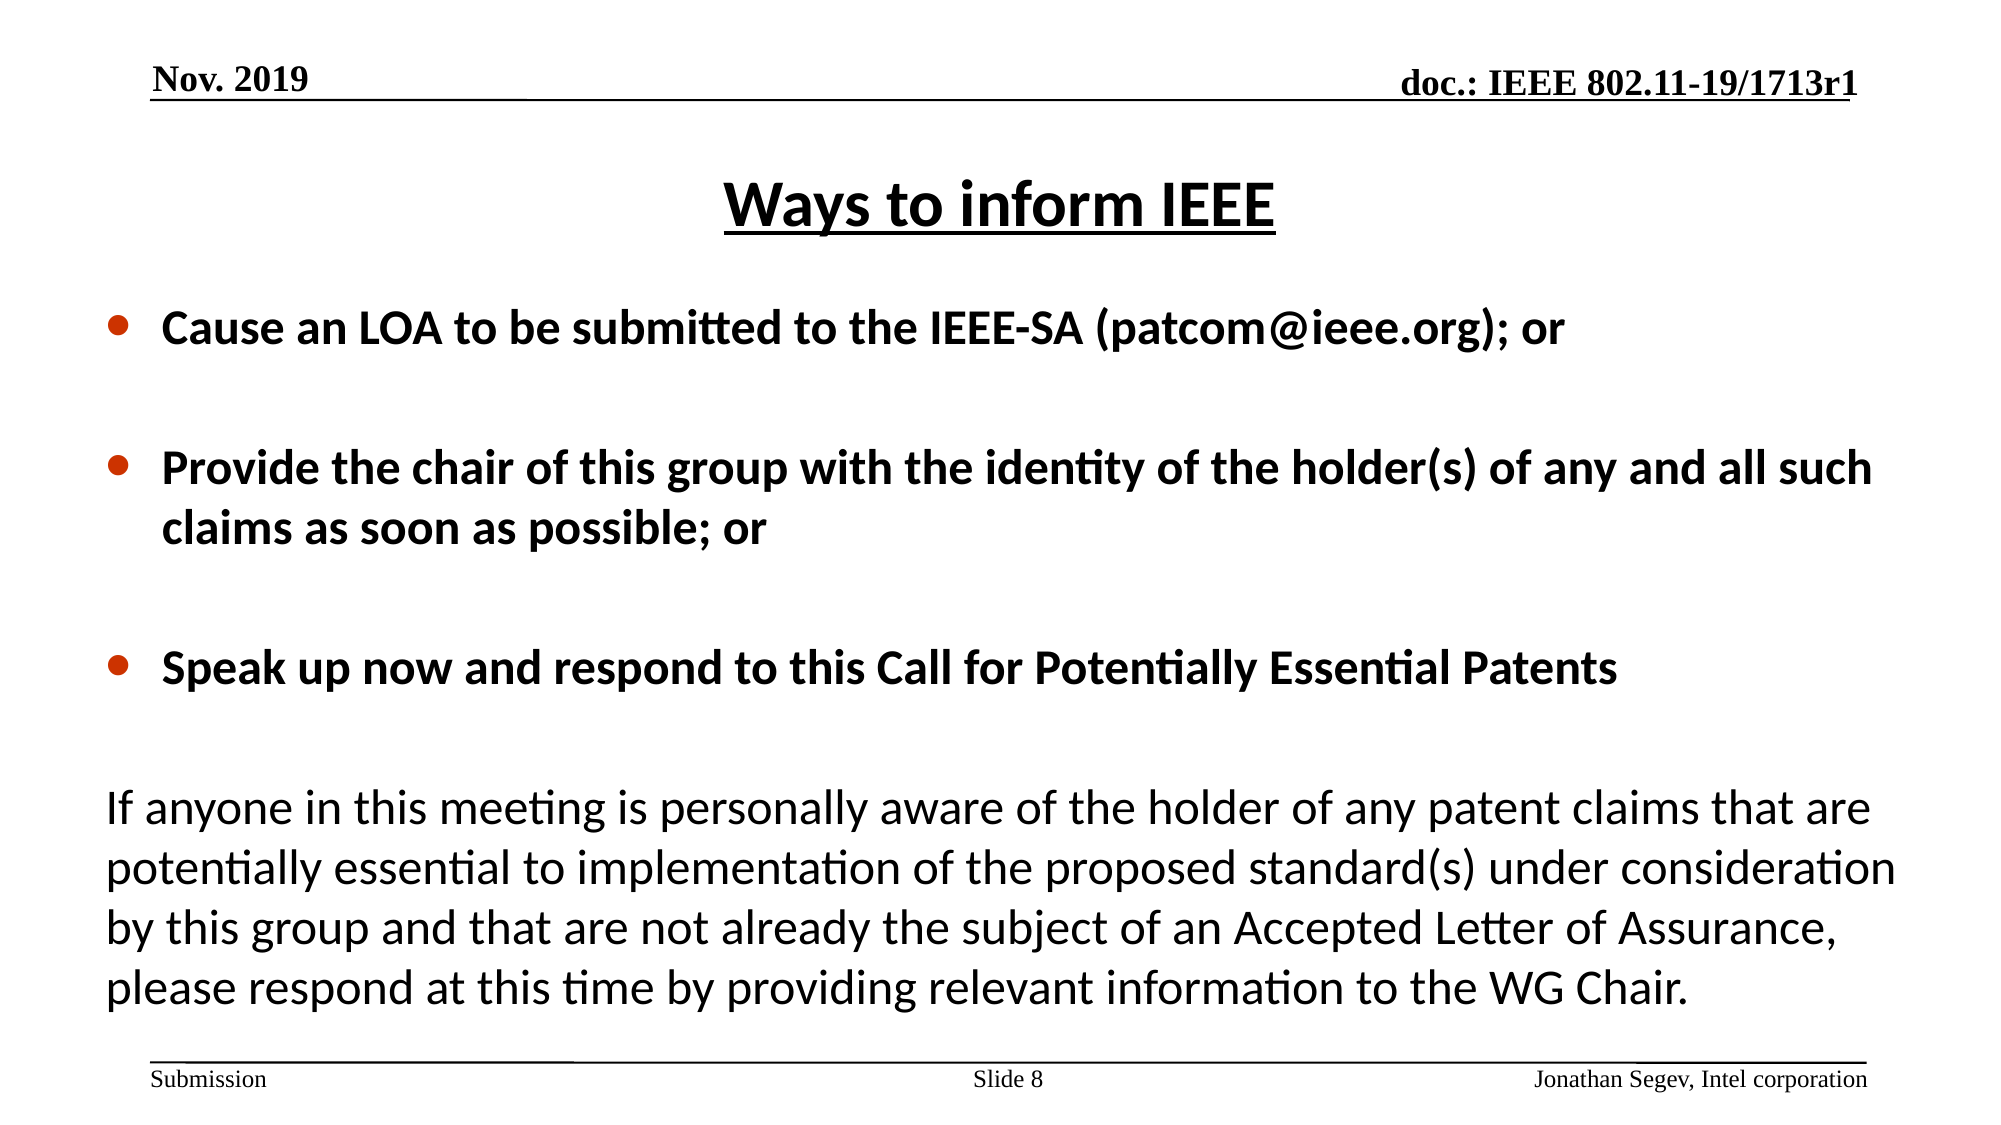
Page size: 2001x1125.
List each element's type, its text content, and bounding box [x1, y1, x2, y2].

footer Jonathan Segev, Intel corporation [1171, 1061, 1869, 1093]
list Cause an LOA to be submitted to the IEEE-SA (patcom@ieee.org); or Provide the chair of this group with the identity of the holder(s) of any and all such claims as soon as possible; or Speak up now and respond to this Call for Potentially Essential Patents If anyone in this meeting is personally aware of the holder of any patent claims that are potentially essential to implementation of the proposed standard(s) under consideration by this group and that are not already the subject of an Accepted Letter of Assurance, please respond at this time by providing relevant information to the WG Chair. [90, 286, 1946, 1000]
title Ways to inform IEEE [149, 112, 1850, 286]
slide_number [152, 54, 563, 100]
slide_number Slide 8 [950, 1061, 1067, 1123]
